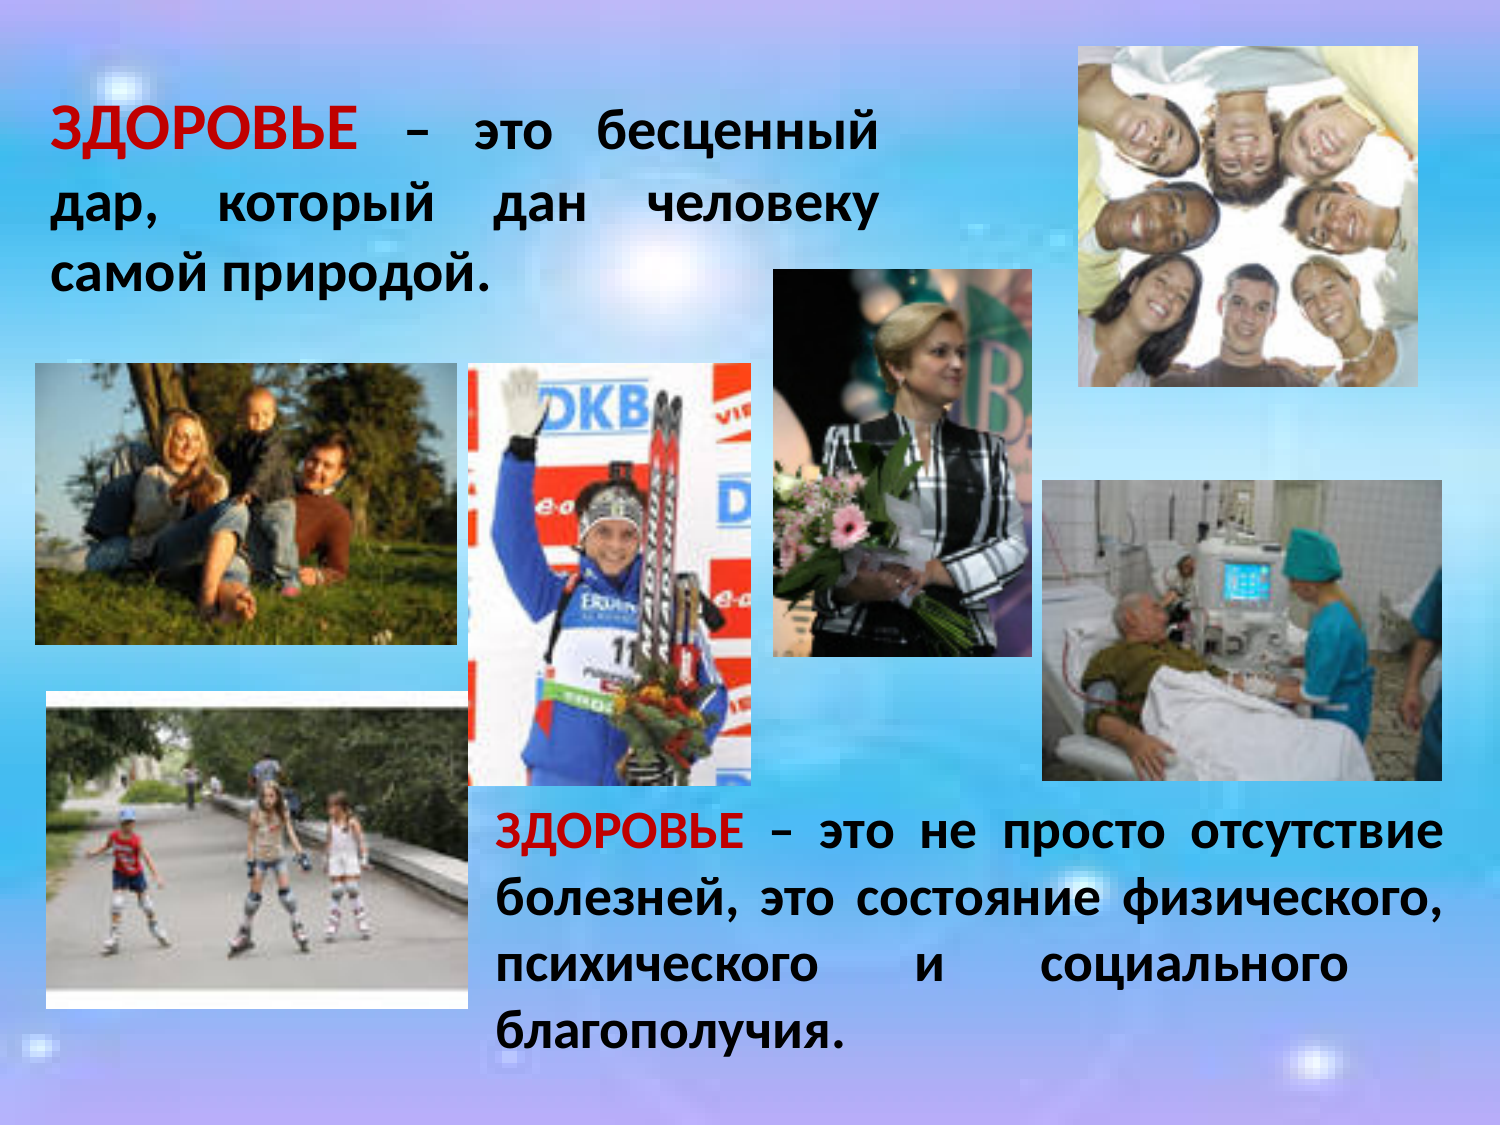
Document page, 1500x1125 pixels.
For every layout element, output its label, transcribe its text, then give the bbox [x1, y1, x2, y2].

subtitle ЗДОРОВЬЕ – это не просто отсутствие болезней, это состояние физического, психического и социального благополучия. [480, 784, 1461, 1073]
picture [0, 0, 1500, 1125]
title ЗДОРОВЬЕ – это бесценный дар, который дан человеку самой природой. [34, 46, 896, 341]
